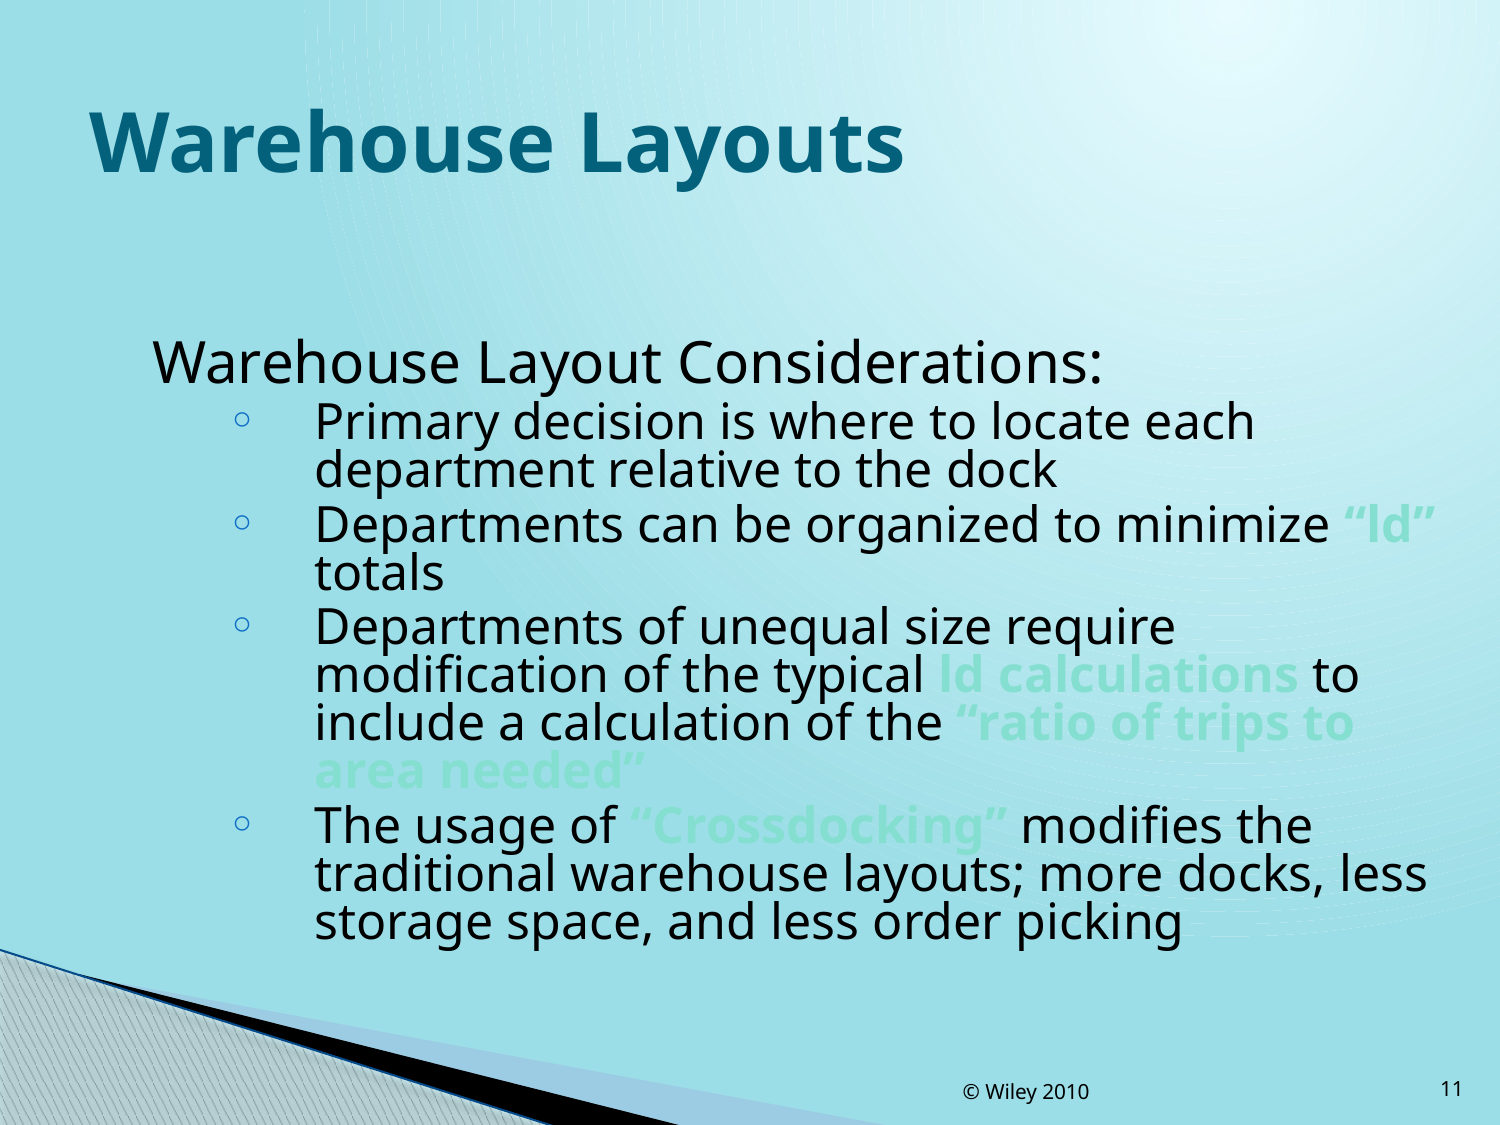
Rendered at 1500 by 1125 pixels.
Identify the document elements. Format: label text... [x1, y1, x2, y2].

slide_number 11 [1418, 1051, 1479, 1112]
list Warehouse Layout Considerations: Primary decision is where to locate each department relative to the dock Departments can be organized to minimize “ld” totals Departments of unequal size require modification of the typical ld calculations to include a calculation of the “ratio of trips to area needed” The usage of “Crossdocking” modifies the traditional warehouse layouts; more docks, less storage space, and less order picking [137, 331, 1469, 1006]
footer © Wiley 2010 [718, 1051, 1105, 1112]
title Warehouse Layouts [75, 45, 1425, 233]
